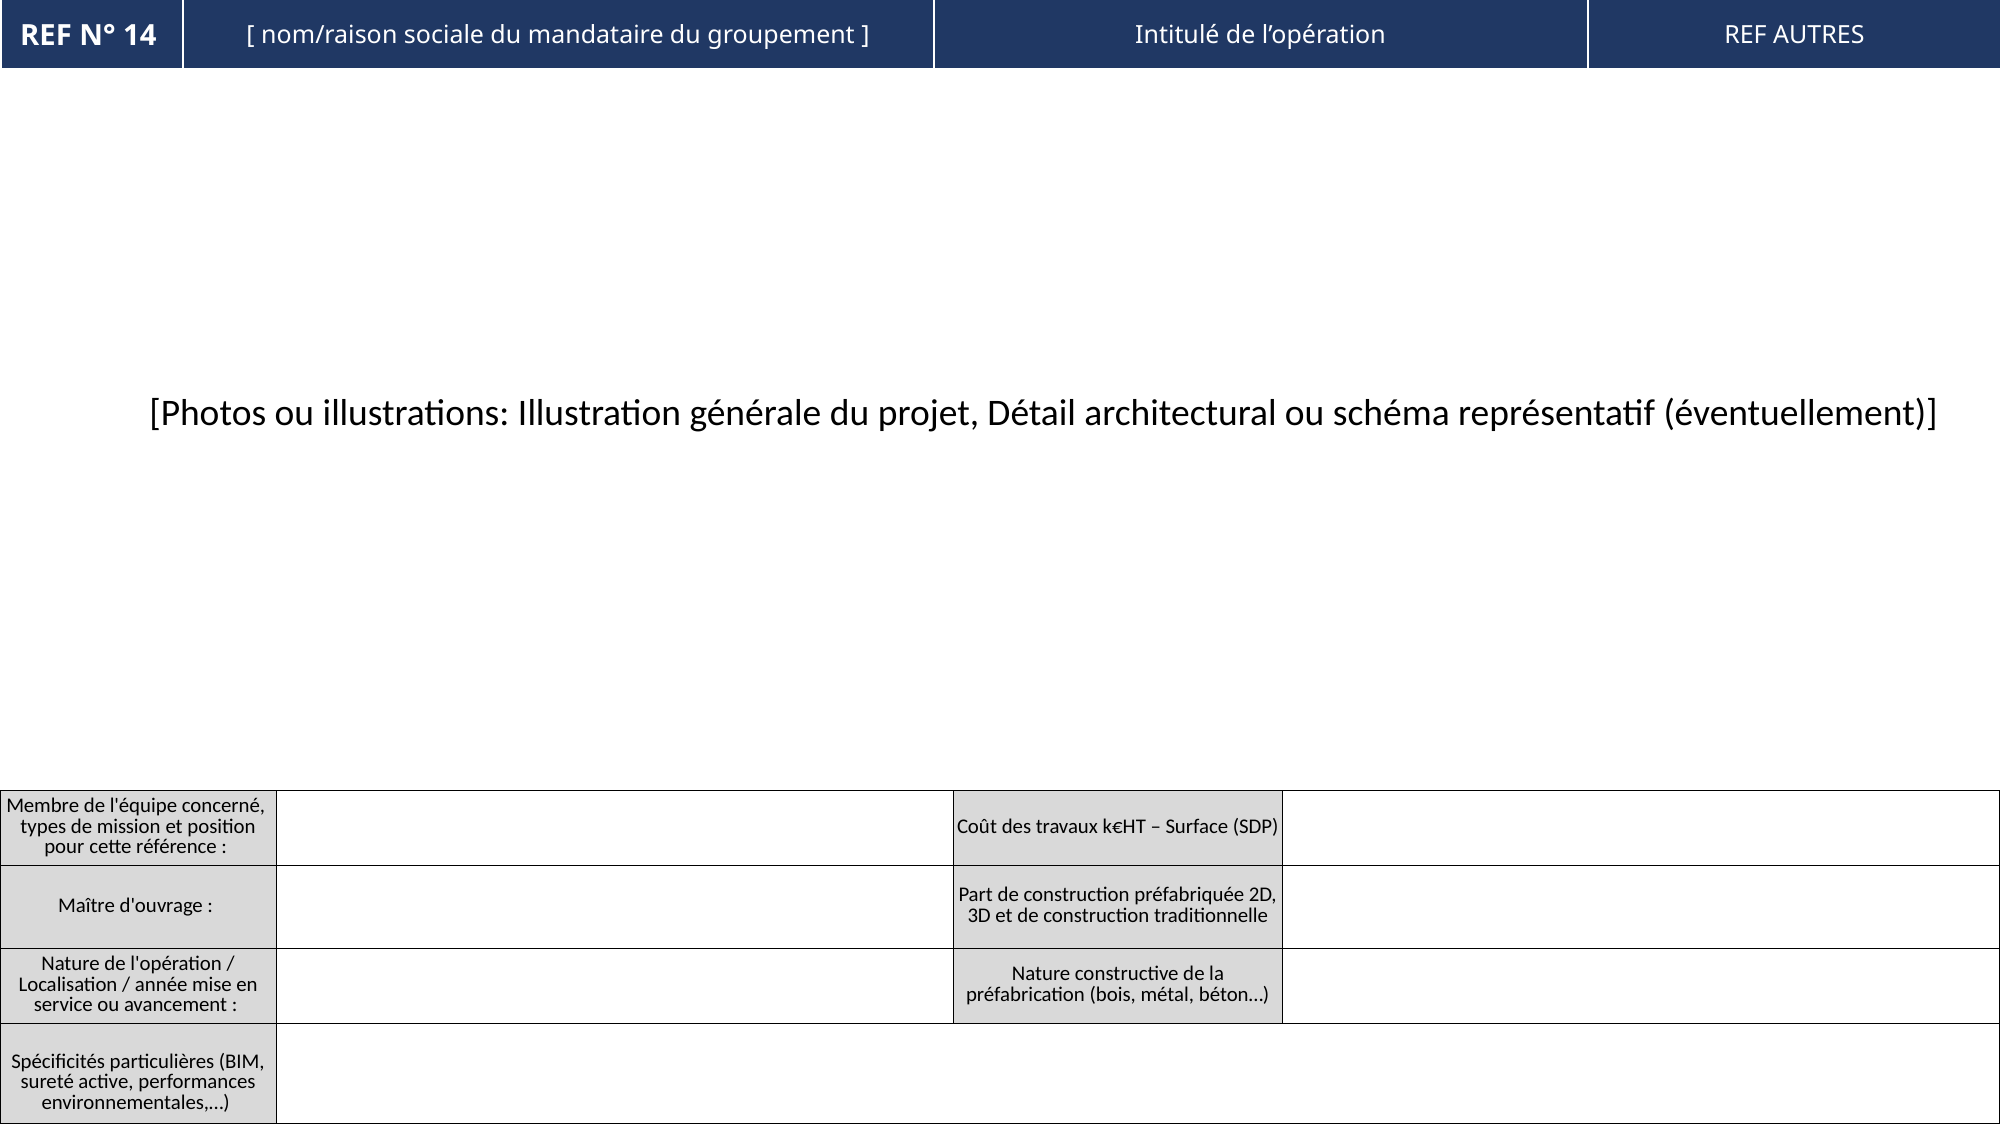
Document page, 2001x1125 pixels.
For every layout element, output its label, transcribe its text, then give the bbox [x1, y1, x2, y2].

table_cell Nature constructive de la préfabrication (bois, métal, béton…) [954, 949, 1282, 1023]
table_header Membre de l'équipe concerné, types de mission et position pour cette référence : [1, 791, 276, 865]
table_cell [1283, 866, 1999, 948]
table_cell Nature de l'opération / Localisation / année mise en service ou avancement : [1, 949, 276, 1023]
table_cell [277, 949, 953, 1023]
table_header [ nom/raison sociale du mandataire du groupement ] [184, 0, 933, 68]
table_header REF AUTRES [1589, 0, 2000, 68]
table_header [1283, 791, 1999, 865]
table_header [277, 791, 953, 865]
table_cell [1283, 949, 1999, 1023]
table_cell Maître d'ouvrage : [1, 866, 276, 948]
table_cell [277, 1024, 1999, 1123]
table_cell Spécificités particulières (BIM, sureté active, performances environnementales,…) [1, 1024, 276, 1123]
table_cell [277, 866, 953, 948]
table_header Coût des travaux k€HT – Surface (SDP) [954, 791, 1282, 865]
table_header REF N° 14 [2, 0, 182, 68]
text_box [Photos ou illustrations: Illustration générale du projet, Détail architectural ou schéma représentatif (éventuellement)] [113, 380, 1976, 440]
table_cell Part de construction préfabriquée 2D, 3D et de construction traditionnelle [954, 866, 1282, 948]
table_header Intitulé de l’opération [935, 0, 1587, 68]
